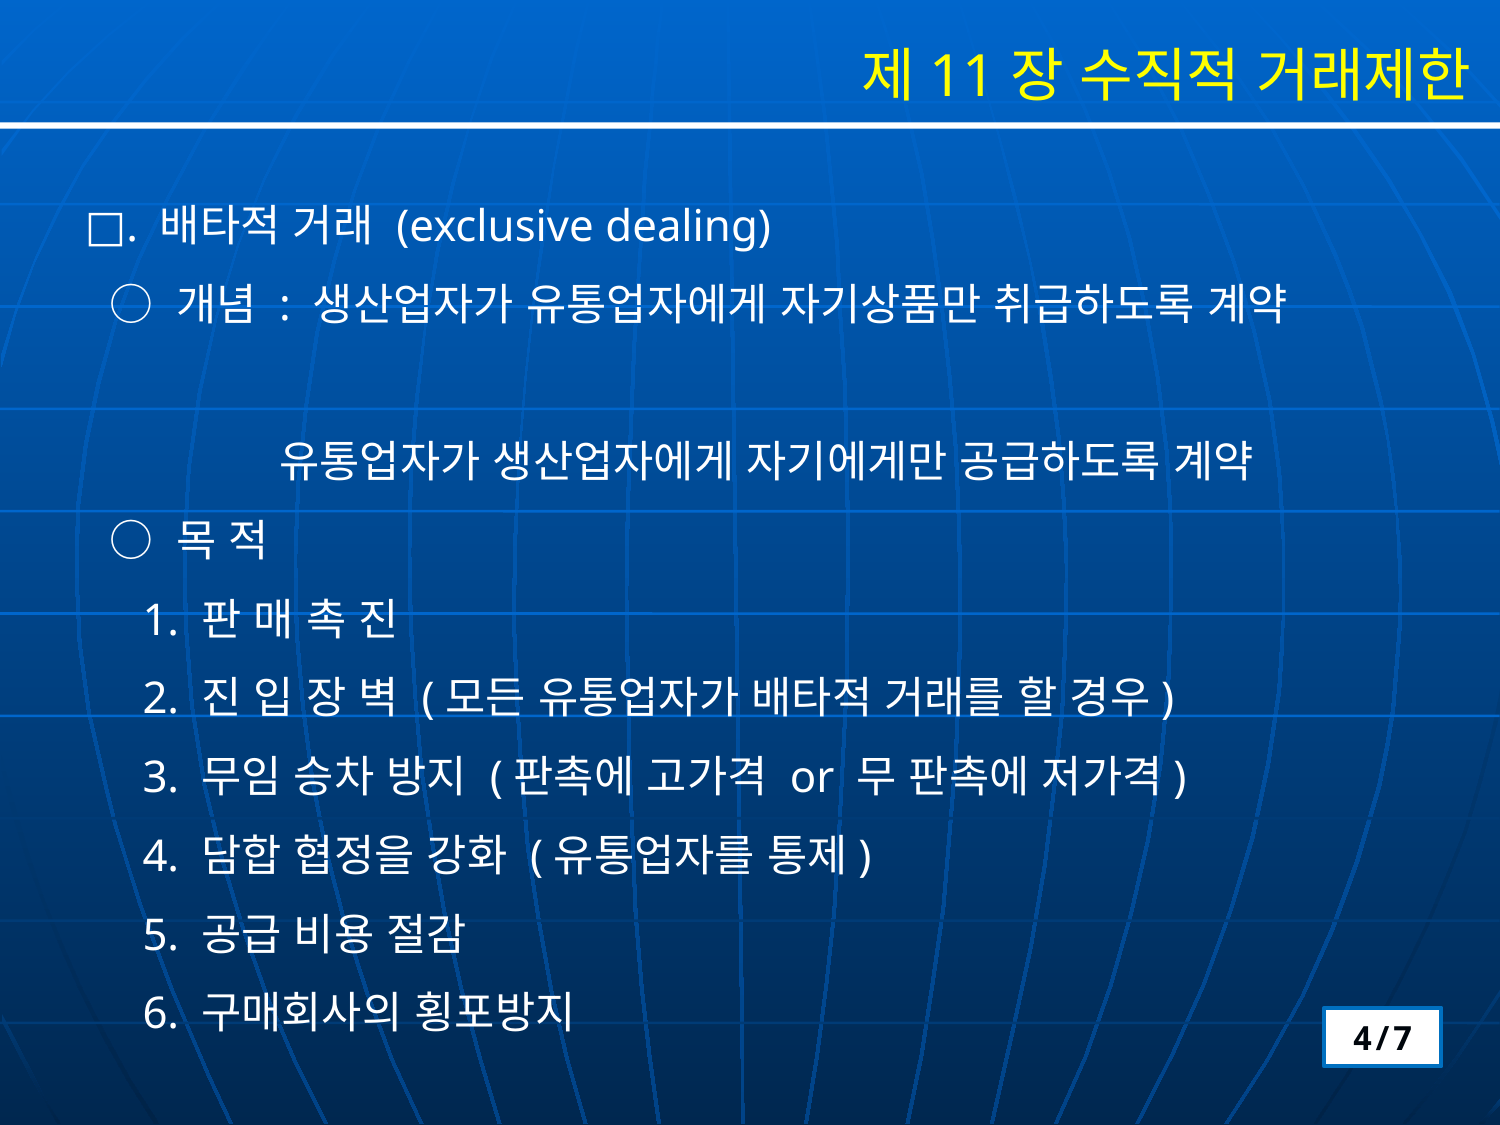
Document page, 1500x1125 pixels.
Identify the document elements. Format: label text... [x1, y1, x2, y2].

text_box □. 배타적 거래 (exclusive dealing) ○ 개념 : 생산업자가 유통업자에게 자기상품만 취급하도록 계약 유통업자가 생산업자에게 자기에게만 공급하도록 계약 ○ 목 적 1. 판 매 촉 진 2. 진 입 장 벽 (모든 유통업자가 배타적 거래를 할 경우) 3. 무임 승차 방지 (판촉에 고가격 or 무 판촉에 저가격) 4. 담합 협정을 강화 (유통업자를 통제) 5. 공급 비용 절감 6. 구매회사의 횡포방지 [70, 164, 1418, 1045]
text_box 제11장 수직적 거래제한 [847, 31, 1486, 116]
text_box 4/7 [1322, 1006, 1443, 1068]
